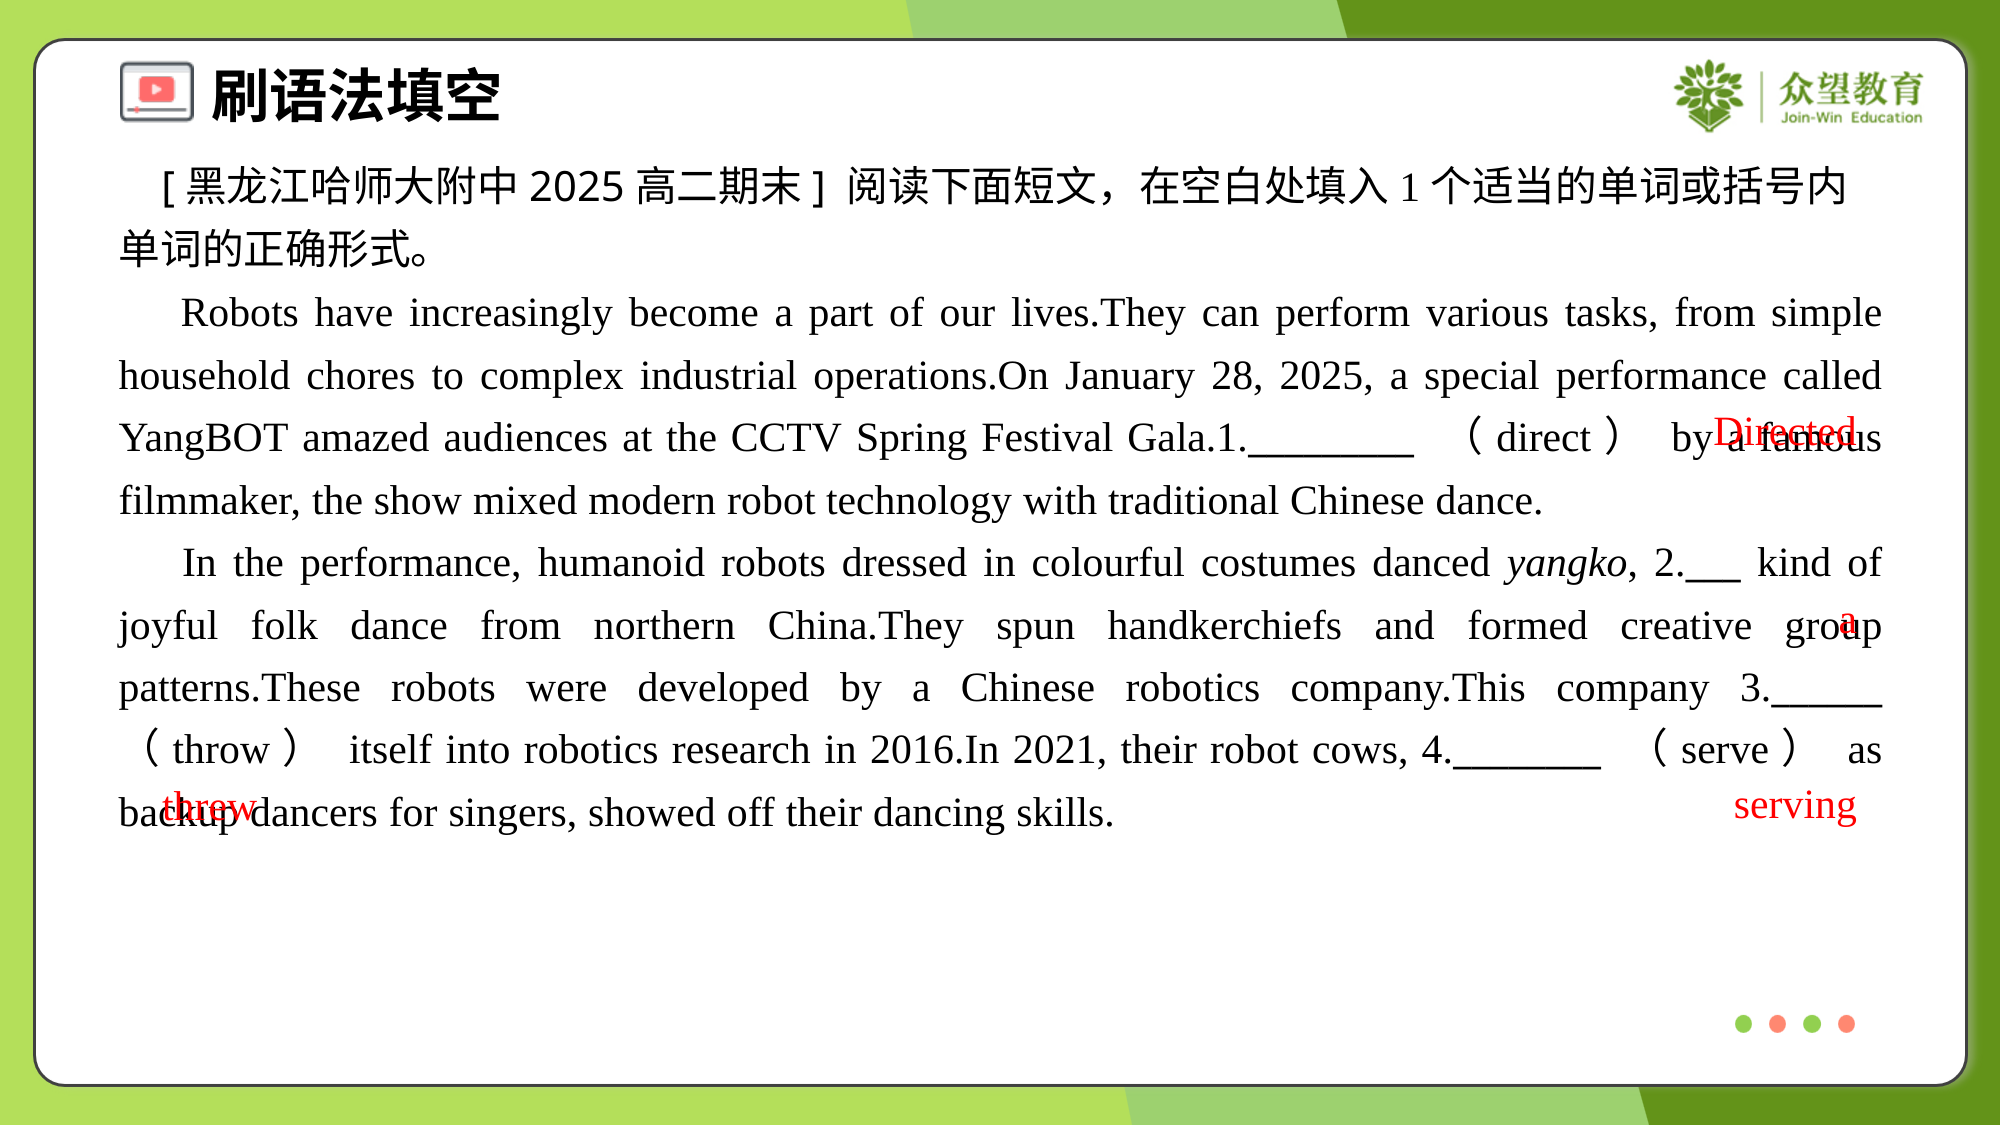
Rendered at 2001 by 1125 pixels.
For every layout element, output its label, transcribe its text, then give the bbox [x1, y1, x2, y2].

text_box threw [157, 766, 262, 824]
text_box serving [1729, 764, 1862, 822]
text_box Directed [1708, 391, 1862, 449]
text_box [黑龙江哈师大附中2025高二期末] 阅读下面短文，在空白处填入1个适当的单词或括号内单词的正确形式。 Robots have increasingly become a part of our lives.They can perform various tasks, from simple household chores to complex industrial operations.On January 28, 2025, a special performance called YangBOT amazed audiences at the CCTV Spring Festival Gala.1._________ （direct） by a famous filmmaker, the show mixed modern robot technology with traditional Chinese dance. In the performance, humanoid robots dressed in colourful costumes danced yangko, 2.___ kind of joyful folk dance from northern China.They spun handkerchiefs and formed creative group patterns.These robots were developed by a Chinese robotics company.This company 3.______ （throw） itself into robotics research in 2016.In 2021, their robot cows, 4.________ （serve） as backup dancers for singers, showed off their dancing skills. [118, 147, 1883, 898]
picture [0, 0, 2000, 1125]
text_box a [1833, 578, 1862, 637]
